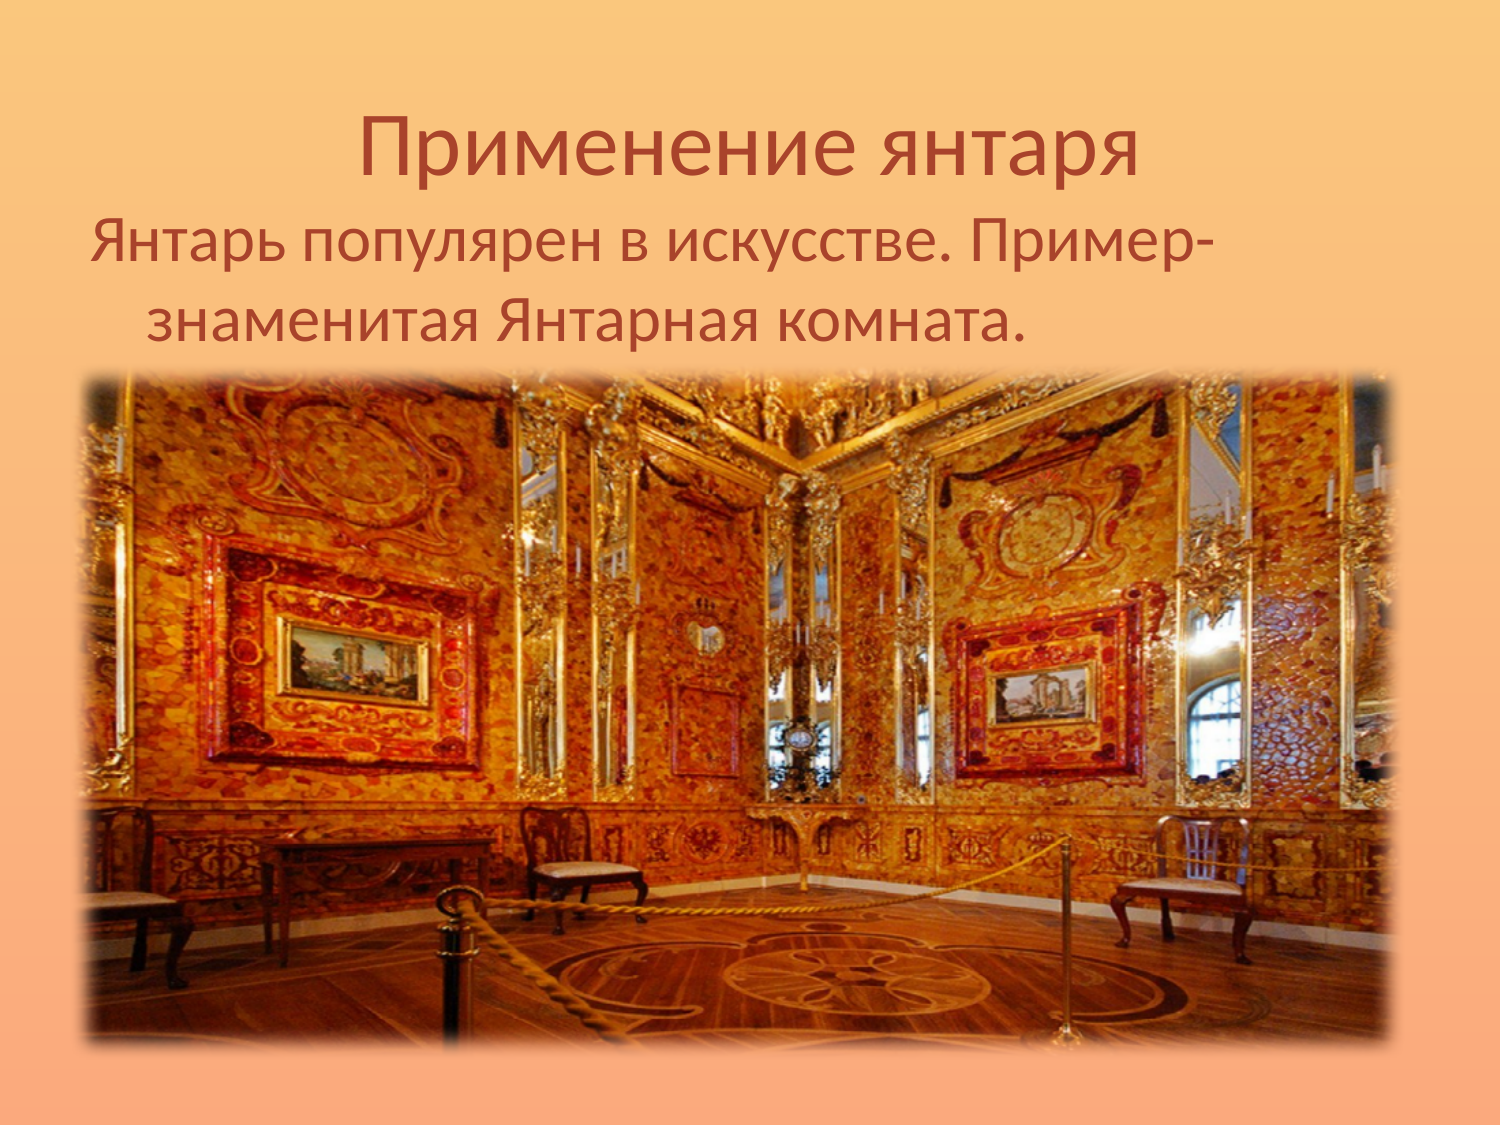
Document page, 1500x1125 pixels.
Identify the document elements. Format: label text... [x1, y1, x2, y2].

title Применение янтаря [75, 45, 1425, 187]
picture [70, 363, 1407, 1060]
list Янтарь популярен в искусстве. Пример- знаменитая Янтарная комната. [75, 187, 1425, 516]
